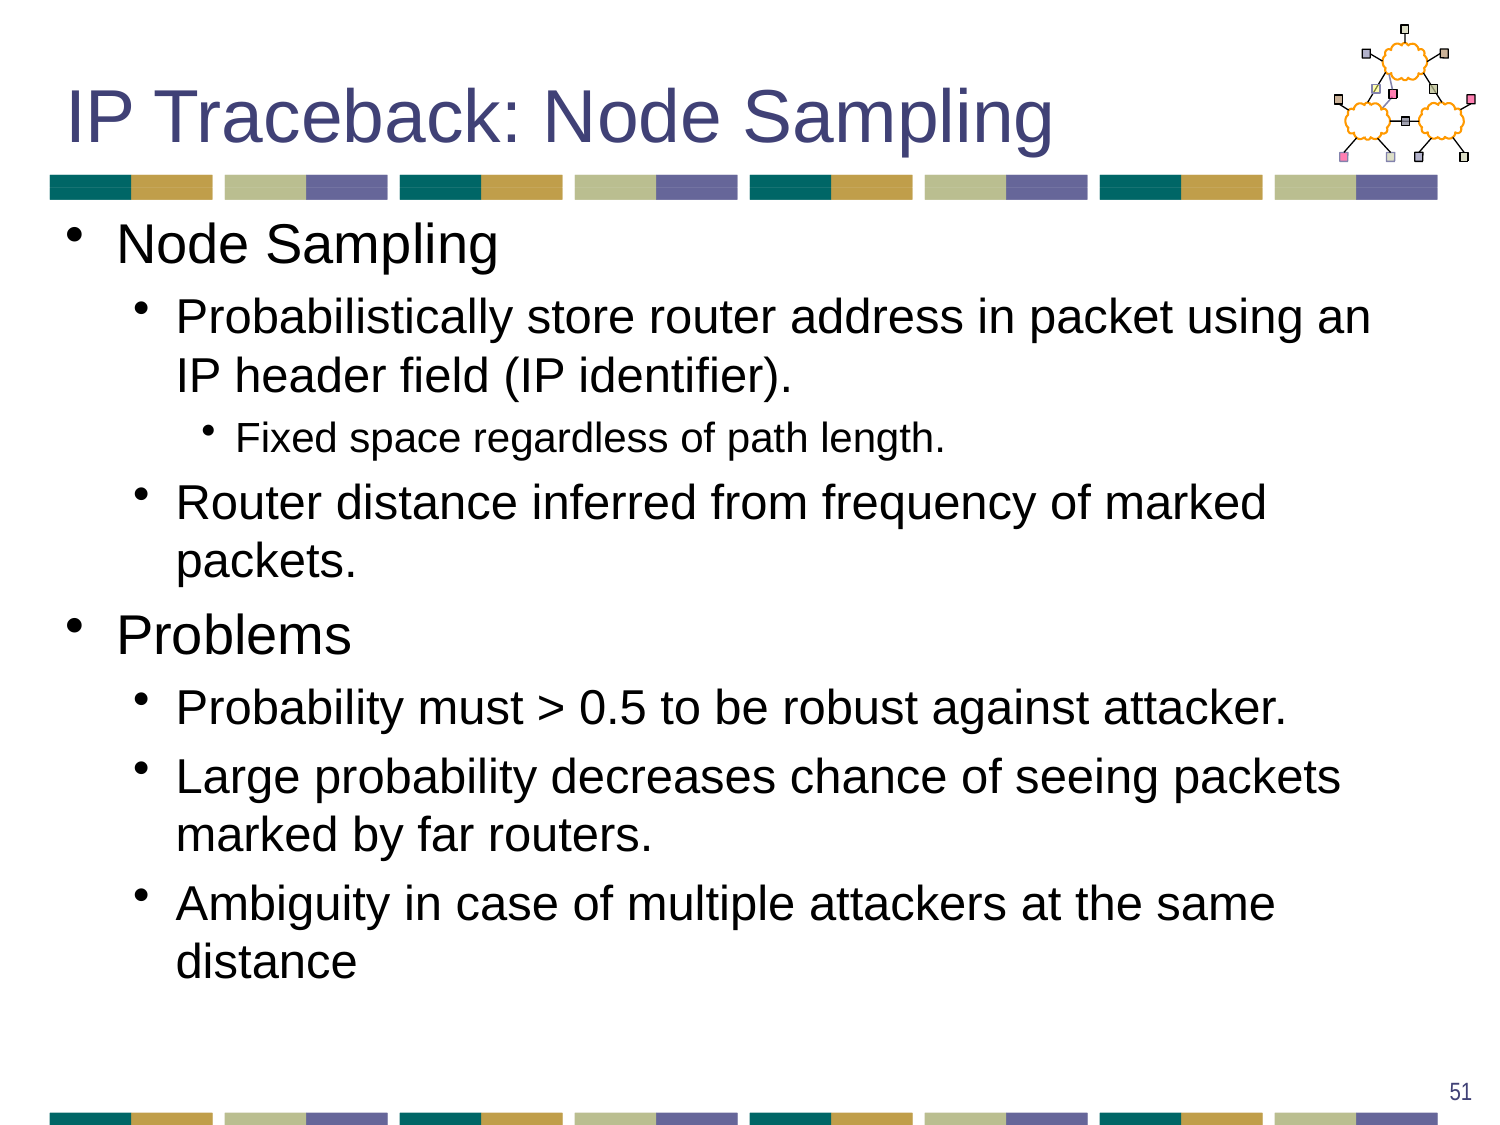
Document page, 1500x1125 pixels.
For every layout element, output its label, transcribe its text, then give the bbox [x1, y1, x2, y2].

slide_number 51 [1174, 1037, 1488, 1113]
list Node Sampling Probabilistically store router address in packet using an IP header field (IP identifier). Fixed space regardless of path length. Router distance inferred from frequency of marked packets. Problems Probability must > 0.5 to be robust against attacker. Large probability decreases chance of seeing packets marked by far routers. Ambiguity in case of multiple attackers at the same distance [50, 200, 1438, 1000]
title IP Traceback: Node Sampling [50, 62, 1388, 163]
